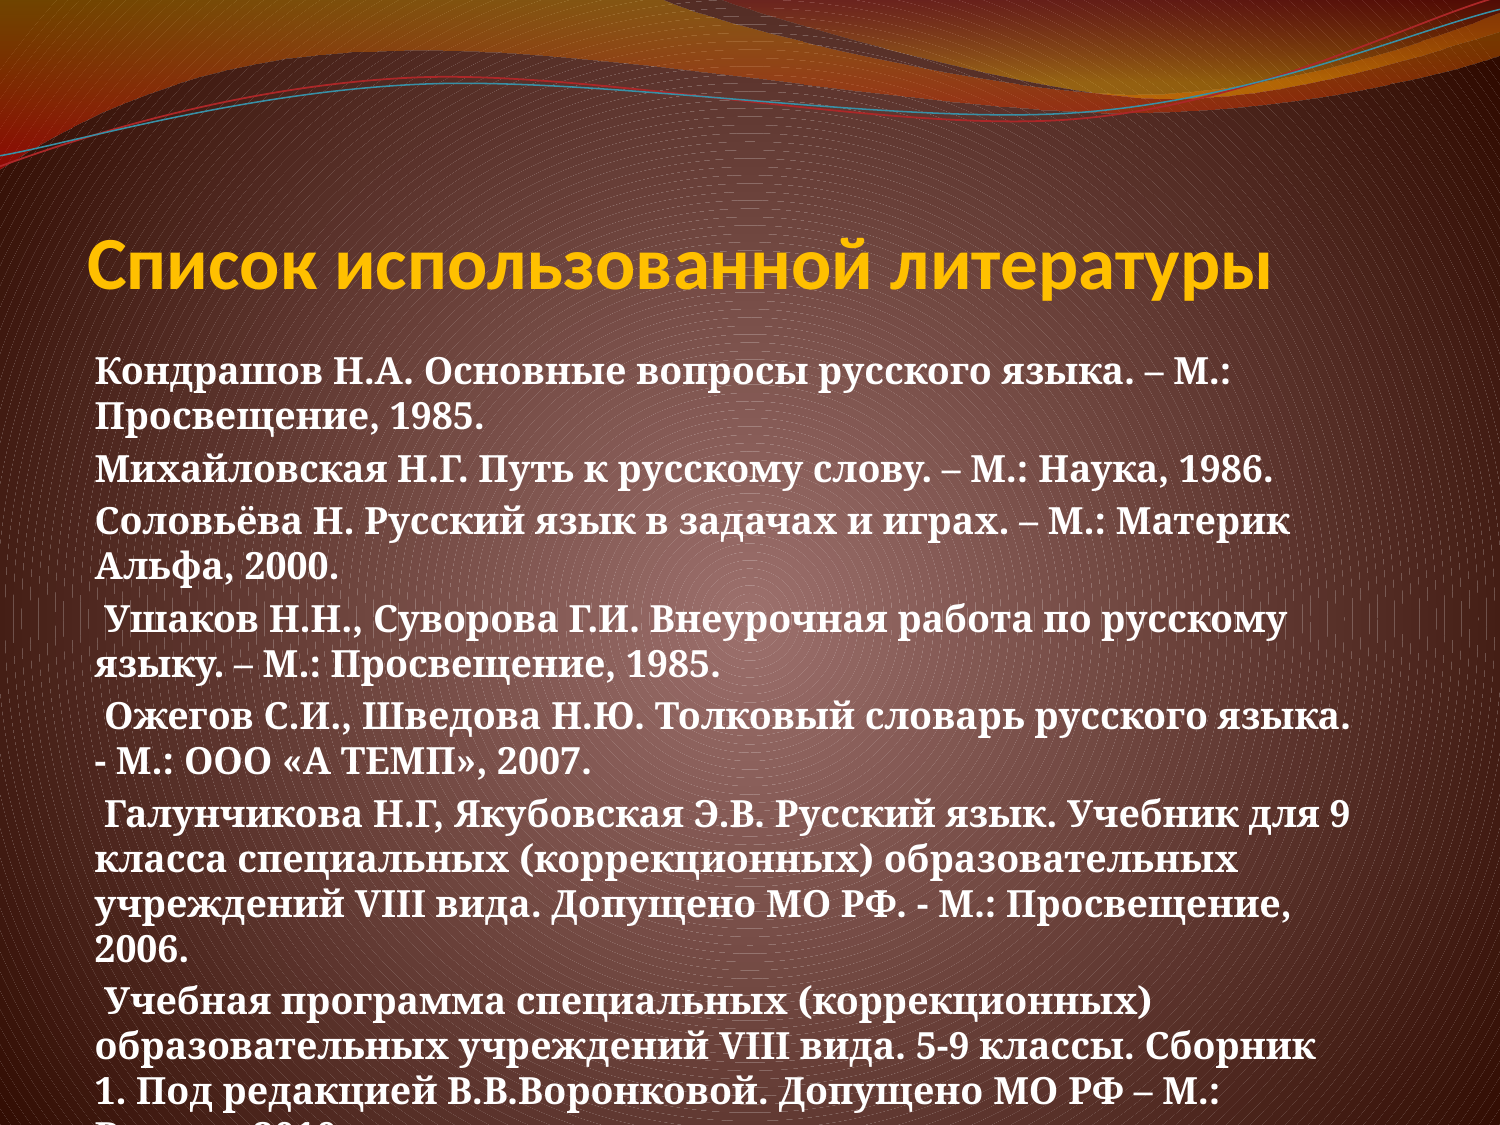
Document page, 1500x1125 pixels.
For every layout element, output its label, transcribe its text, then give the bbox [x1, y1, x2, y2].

title Список использованной литературы [86, 187, 1362, 305]
list Кондрашов Н.А. Основные вопросы русского языка. – М.: Просвещение, 1985. Михайловская Н.Г. Путь к русскому слову. – М.: Наука, 1986. Соловьёва Н. Русский язык в задачах и играх. – М.: Материк Альфа, 2000. Ушаков Н.Н., Суворова Г.И. Внеурочная работа по русскому языку. – М.: Просвещение, 1985. Ожегов С.И., Шведова Н.Ю. Толковый словарь русского языка. - М.: ООО «А ТЕМП», 2007. Галунчикова Н.Г, Якубовская Э.В. Русский язык. Учебник для 9 класса специальных (коррекционных) образовательных учреждений VIII вида. Допущено МО РФ. - М.: Просвещение, 2006. Учебная программа специальных (коррекционных) образовательных учреждений VIII вида. 5-9 классы. Сборник 1. Под редакцией В.В.Воронковой. Допущено МО РФ – М.: Владос, 2010. [86, 339, 1362, 1090]
